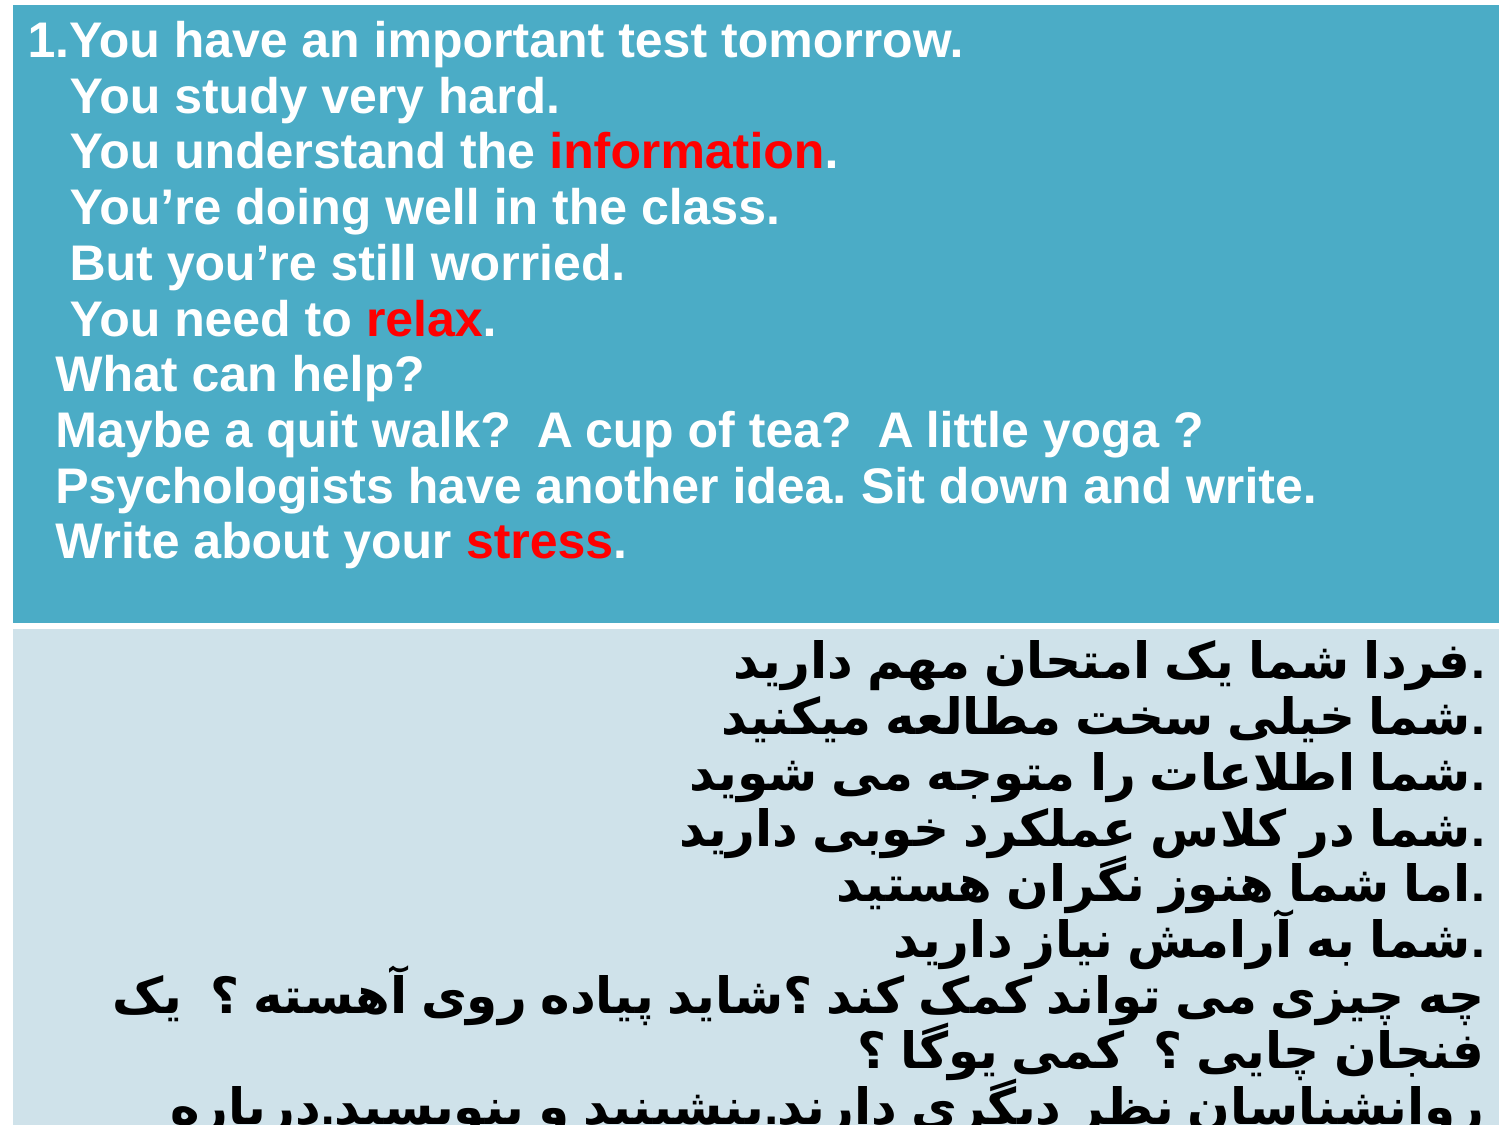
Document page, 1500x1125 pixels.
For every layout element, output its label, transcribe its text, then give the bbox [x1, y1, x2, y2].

table_cell فردا شما یک امتحان مهم دارید. شما خیلی سخت مطالعه میکنید. شما اطلاعات را متوجه می شوید. شما در کلاس عملکرد خوبی دارید. اما شما هنوز نگران هستید. شما به آرامش نیاز دارید. چه چیزی می تواند کمک کند ؟شاید پیاده روی آهسته ؟ یک فنجان چایی ؟ کمی یوگا ؟ روانشناسان نظر دیگری دارند.بنشینید و بنویسید.درباره استرس خود بنویسید. [13, 629, 1499, 1125]
table_header 1.You have an important test tomorrow. You study very hard. You understand the information. You’re doing well in the class. But you’re still worried. You need to relax. What can help? Maybe a quit walk? A cup of tea? A little yoga ? Psychologists have another idea. Sit down and write. Write about your stress. [13, 5, 1499, 623]
